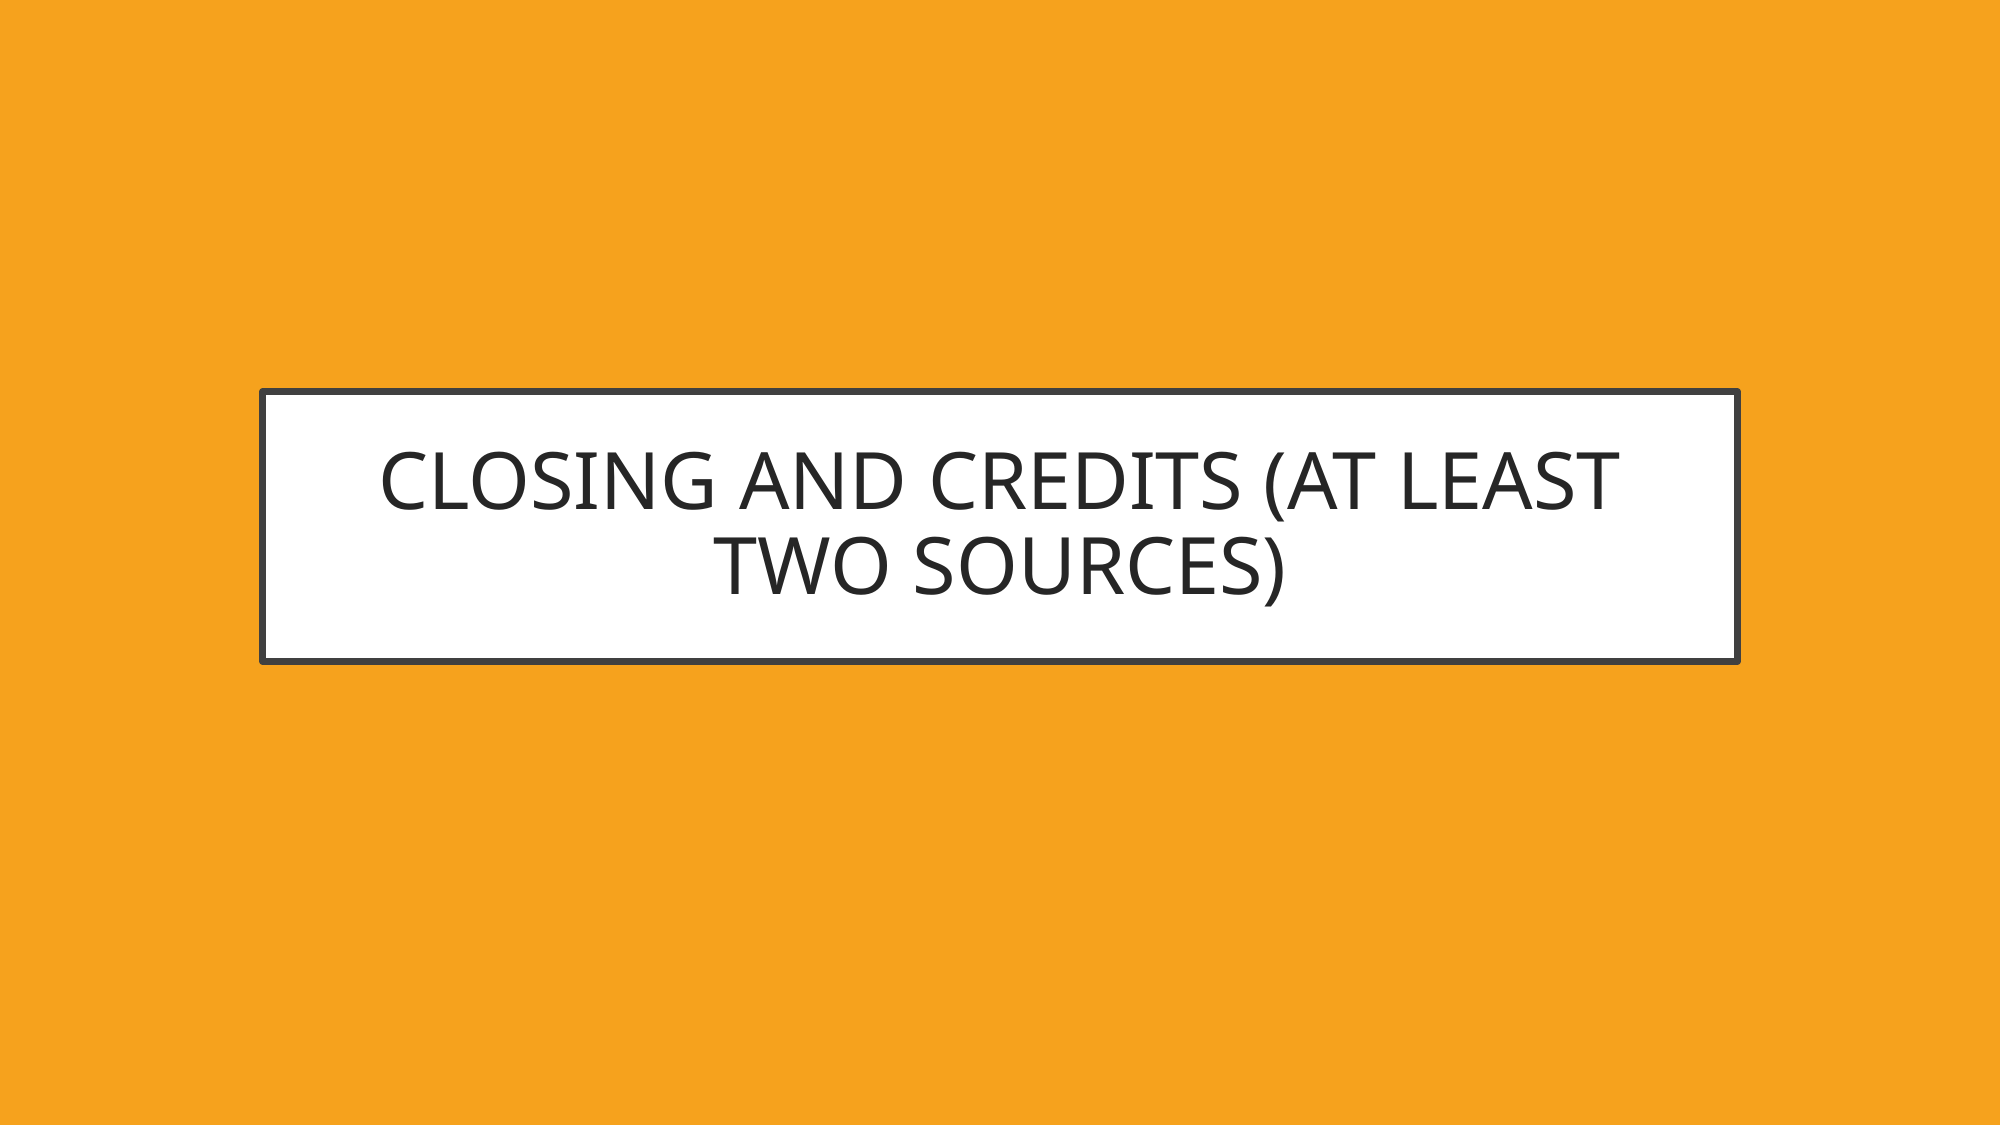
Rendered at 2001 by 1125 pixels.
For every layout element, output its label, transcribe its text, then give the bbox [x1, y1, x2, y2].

title CLOSING AND CREDITS (AT LEAST TWO SOURCES) [259, 388, 1741, 665]
